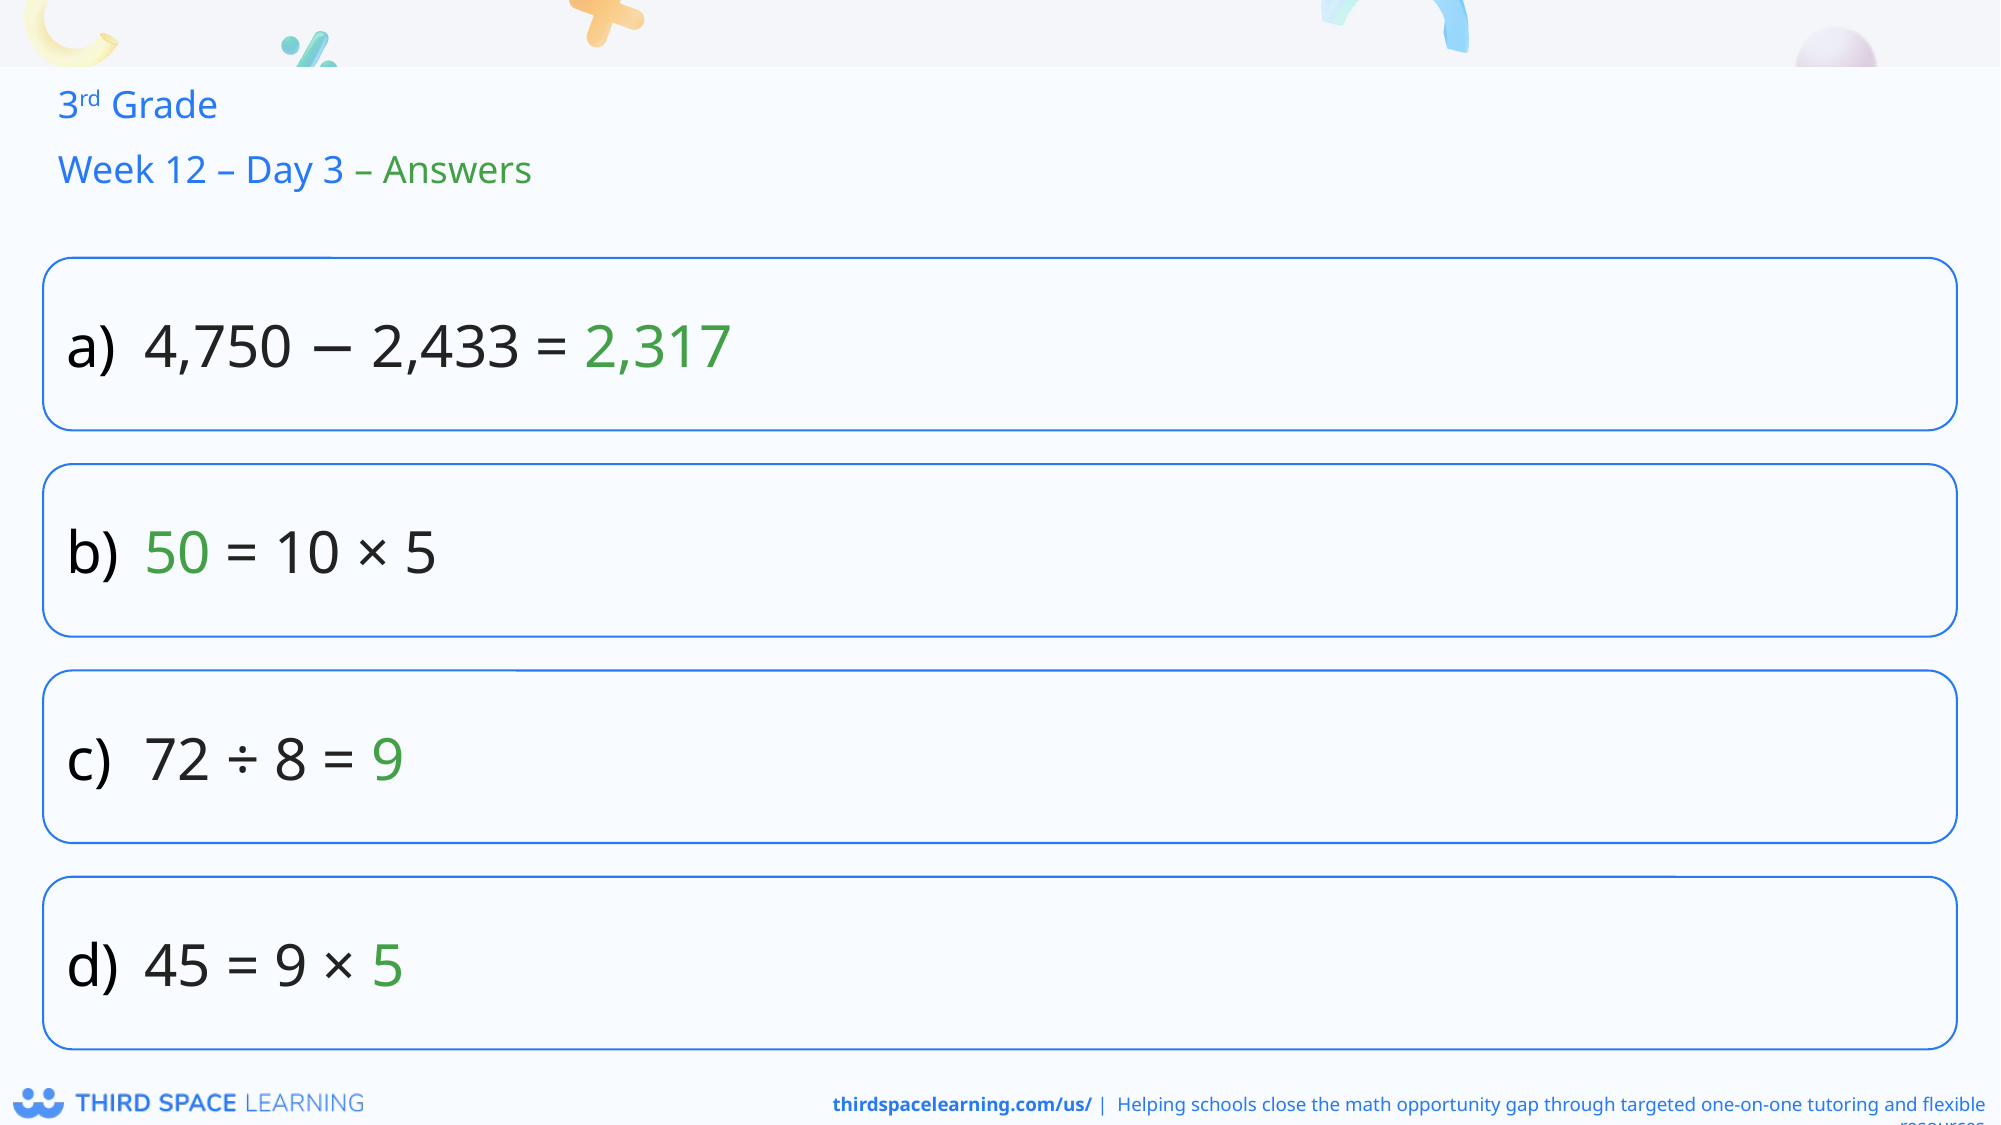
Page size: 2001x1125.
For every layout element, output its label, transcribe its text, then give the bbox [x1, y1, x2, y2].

picture [0, 0, 2000, 67]
list 50 = 10 × 5 [129, 478, 1939, 623]
list 4,750 − 2,433 = 2,317 [129, 272, 1939, 416]
picture [13, 1088, 365, 1119]
text_box 3rd Grade Week 12 – Day 3 – Answers [43, 73, 705, 212]
list 45 = 9 × 5 [129, 891, 1939, 1035]
list 72 ÷ 8 = 9 [129, 684, 1939, 829]
